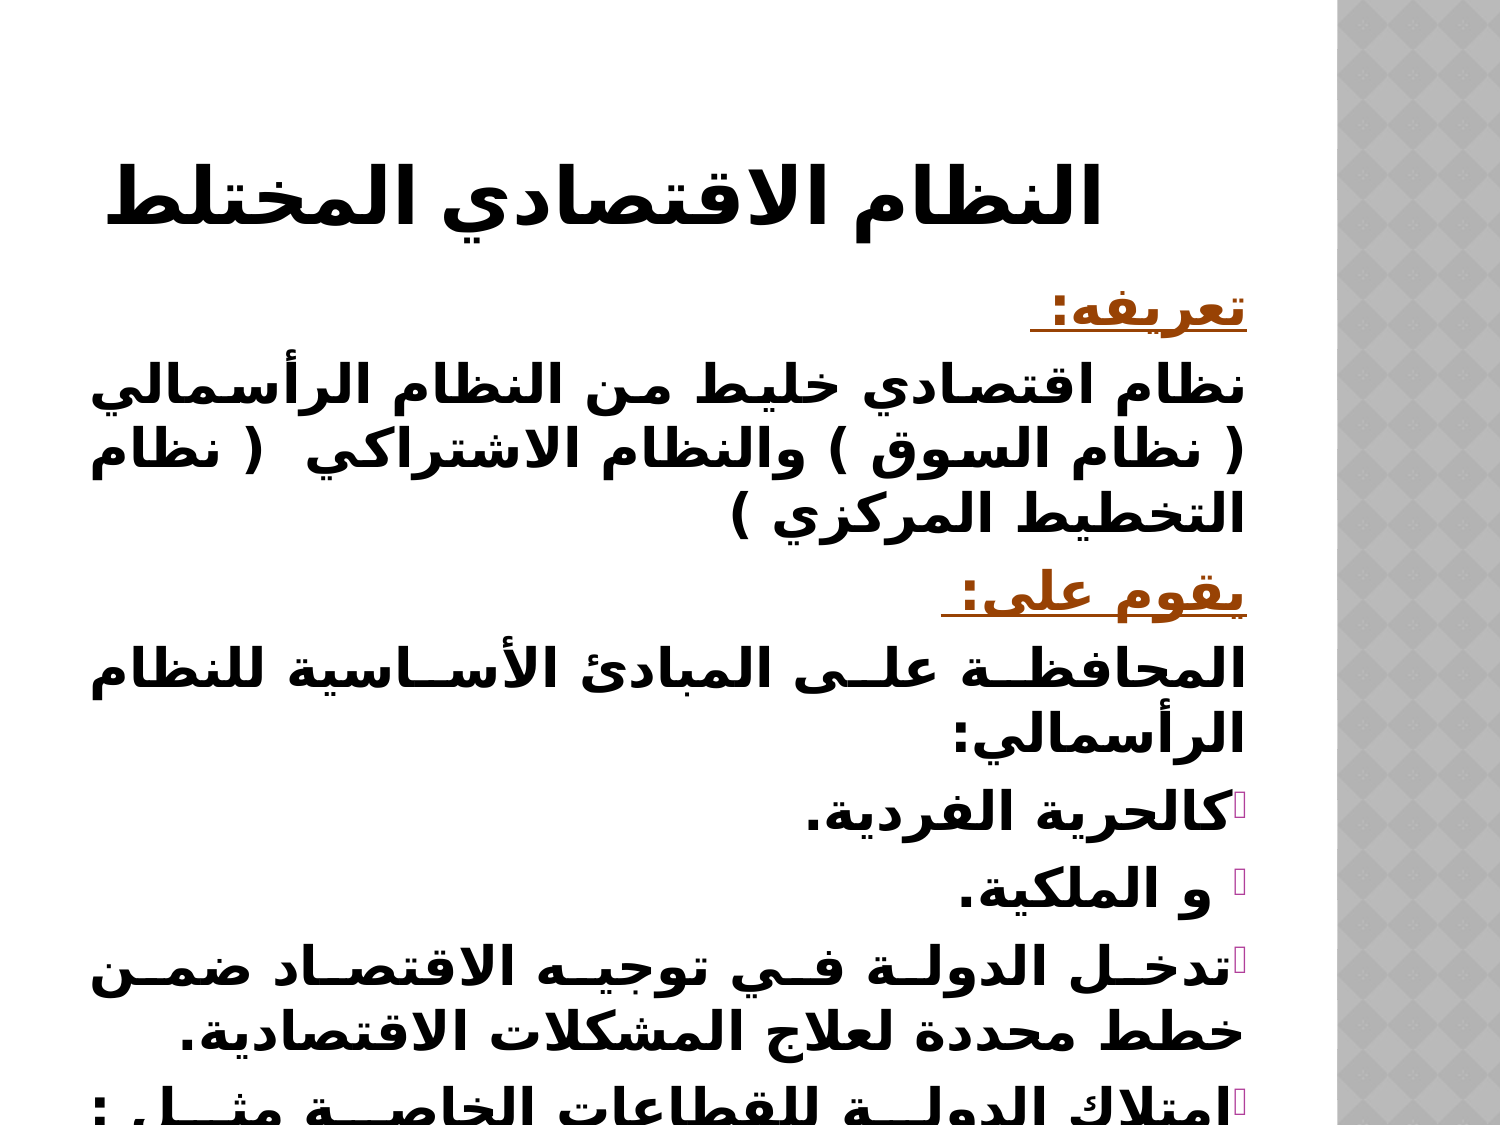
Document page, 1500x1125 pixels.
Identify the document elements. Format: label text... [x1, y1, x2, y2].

list تعريفه: نظام اقتصادي خليط من النظام الرأسمالي ( نظام السوق ) والنظام الاشتراكي ( نظام التخطيط المركزي ) يقوم على: المحافظة على المبادئ الأساسية للنظام الرأسمالي: كالحرية الفردية. و الملكية. تدخل الدولة في توجيه الاقتصاد ضمن خطط محددة لعلاج المشكلات الاقتصادية. امتلاك الدولة للقطاعات الخاصة مثل : الدفاع والأمن والصحة. [75, 264, 1263, 1125]
title النظام الاقتصادي المختلط [75, 52, 1263, 240]
